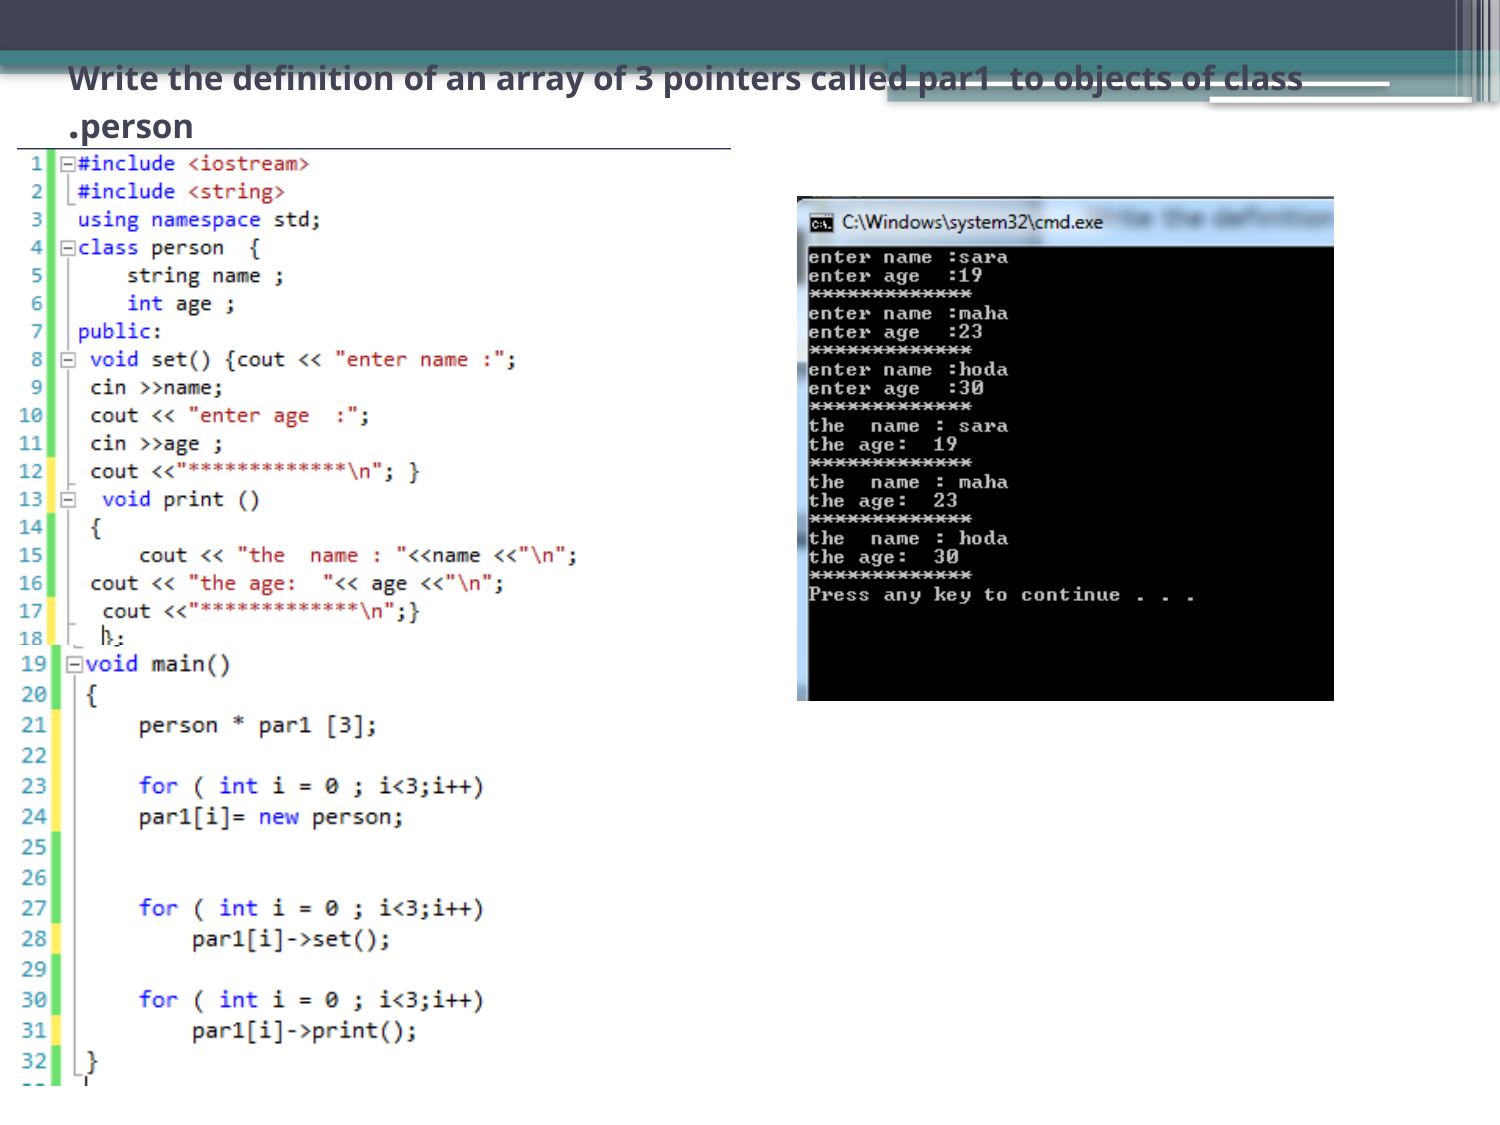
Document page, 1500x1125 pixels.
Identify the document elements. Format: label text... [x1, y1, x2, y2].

picture [796, 195, 1334, 702]
title Write the definition of an array of 3 pointers called par1 to objects of class person. [53, 66, 1404, 138]
picture [0, 148, 732, 1086]
